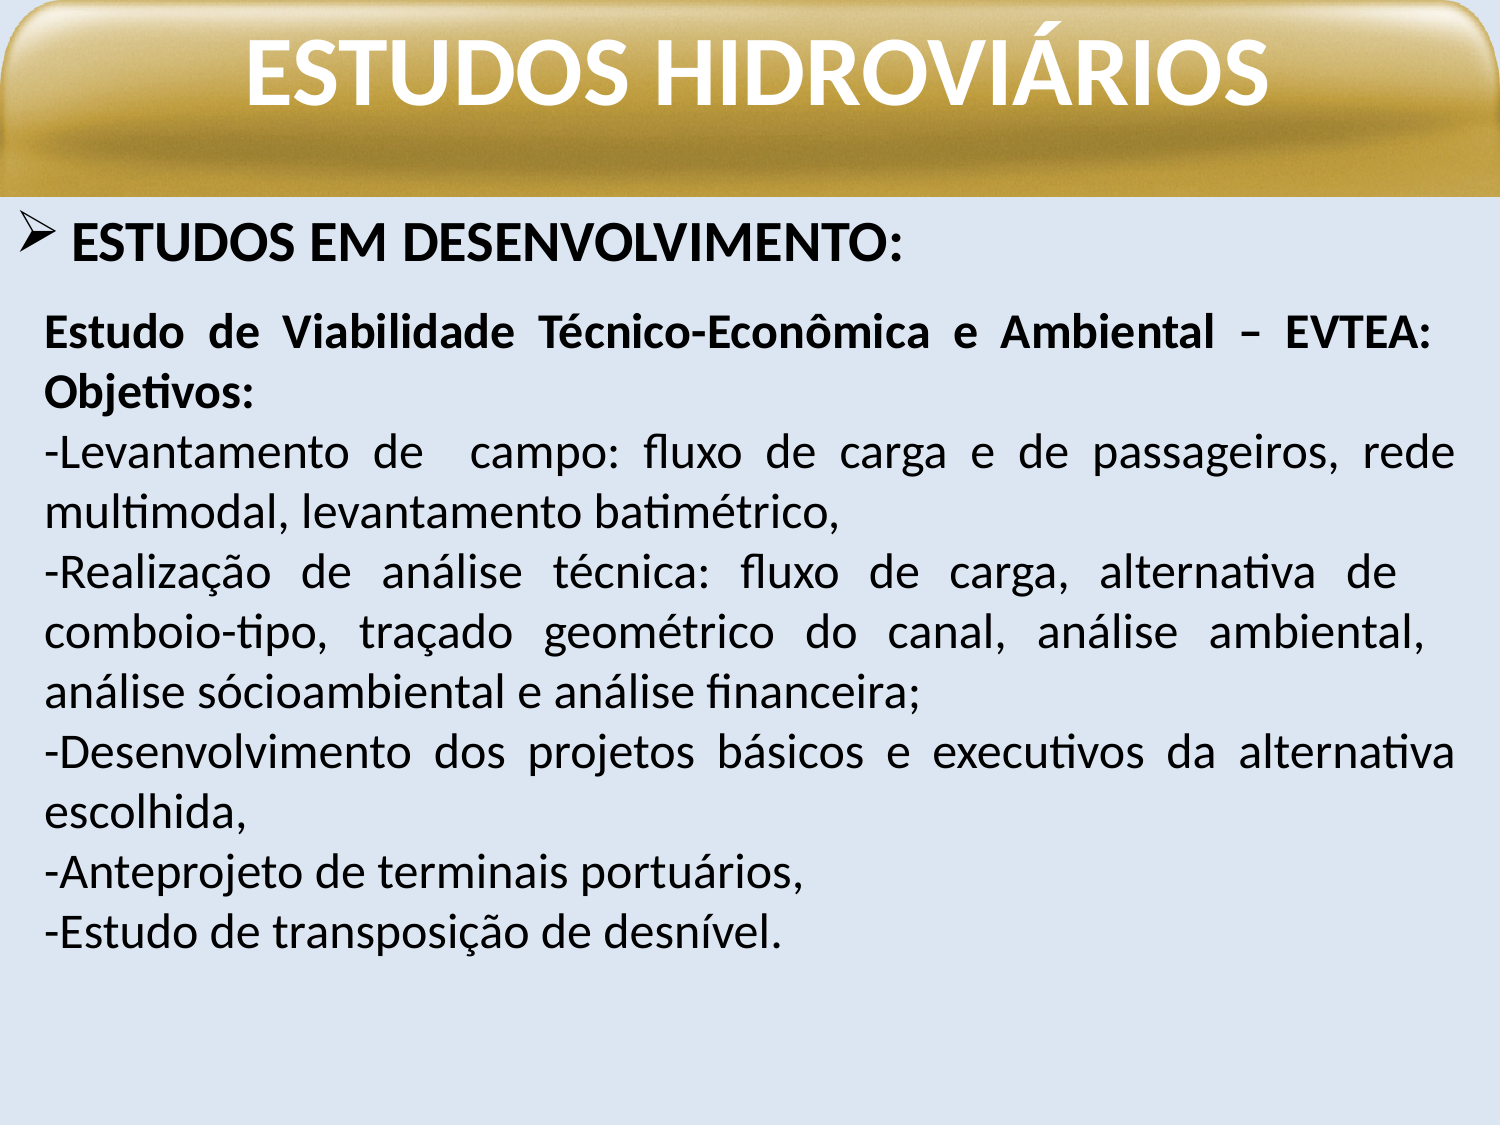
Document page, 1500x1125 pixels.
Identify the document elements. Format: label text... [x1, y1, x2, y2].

text_box ESTUDOS EM DESENVOLVIMENTO: [0, 204, 1483, 1035]
picture [0, 0, 1500, 197]
text_box Estudo de Viabilidade Técnico-Econômica e Ambiental – EVTEA: Objetivos: -Levantamento de campo: fluxo de carga e de passageiros, rede multimodal, levantamento batimétrico, -Realização de análise técnica: fluxo de carga, alternativa de comboio-tipo, traçado geométrico do canal, análise ambiental, análise sócioambiental e análise financeira; -Desenvolvimento dos projetos básicos e executivos da alternativa escolhida, -Anteprojeto de terminais portuários, -Estudo de transposição de desnível. [29, 290, 1471, 966]
